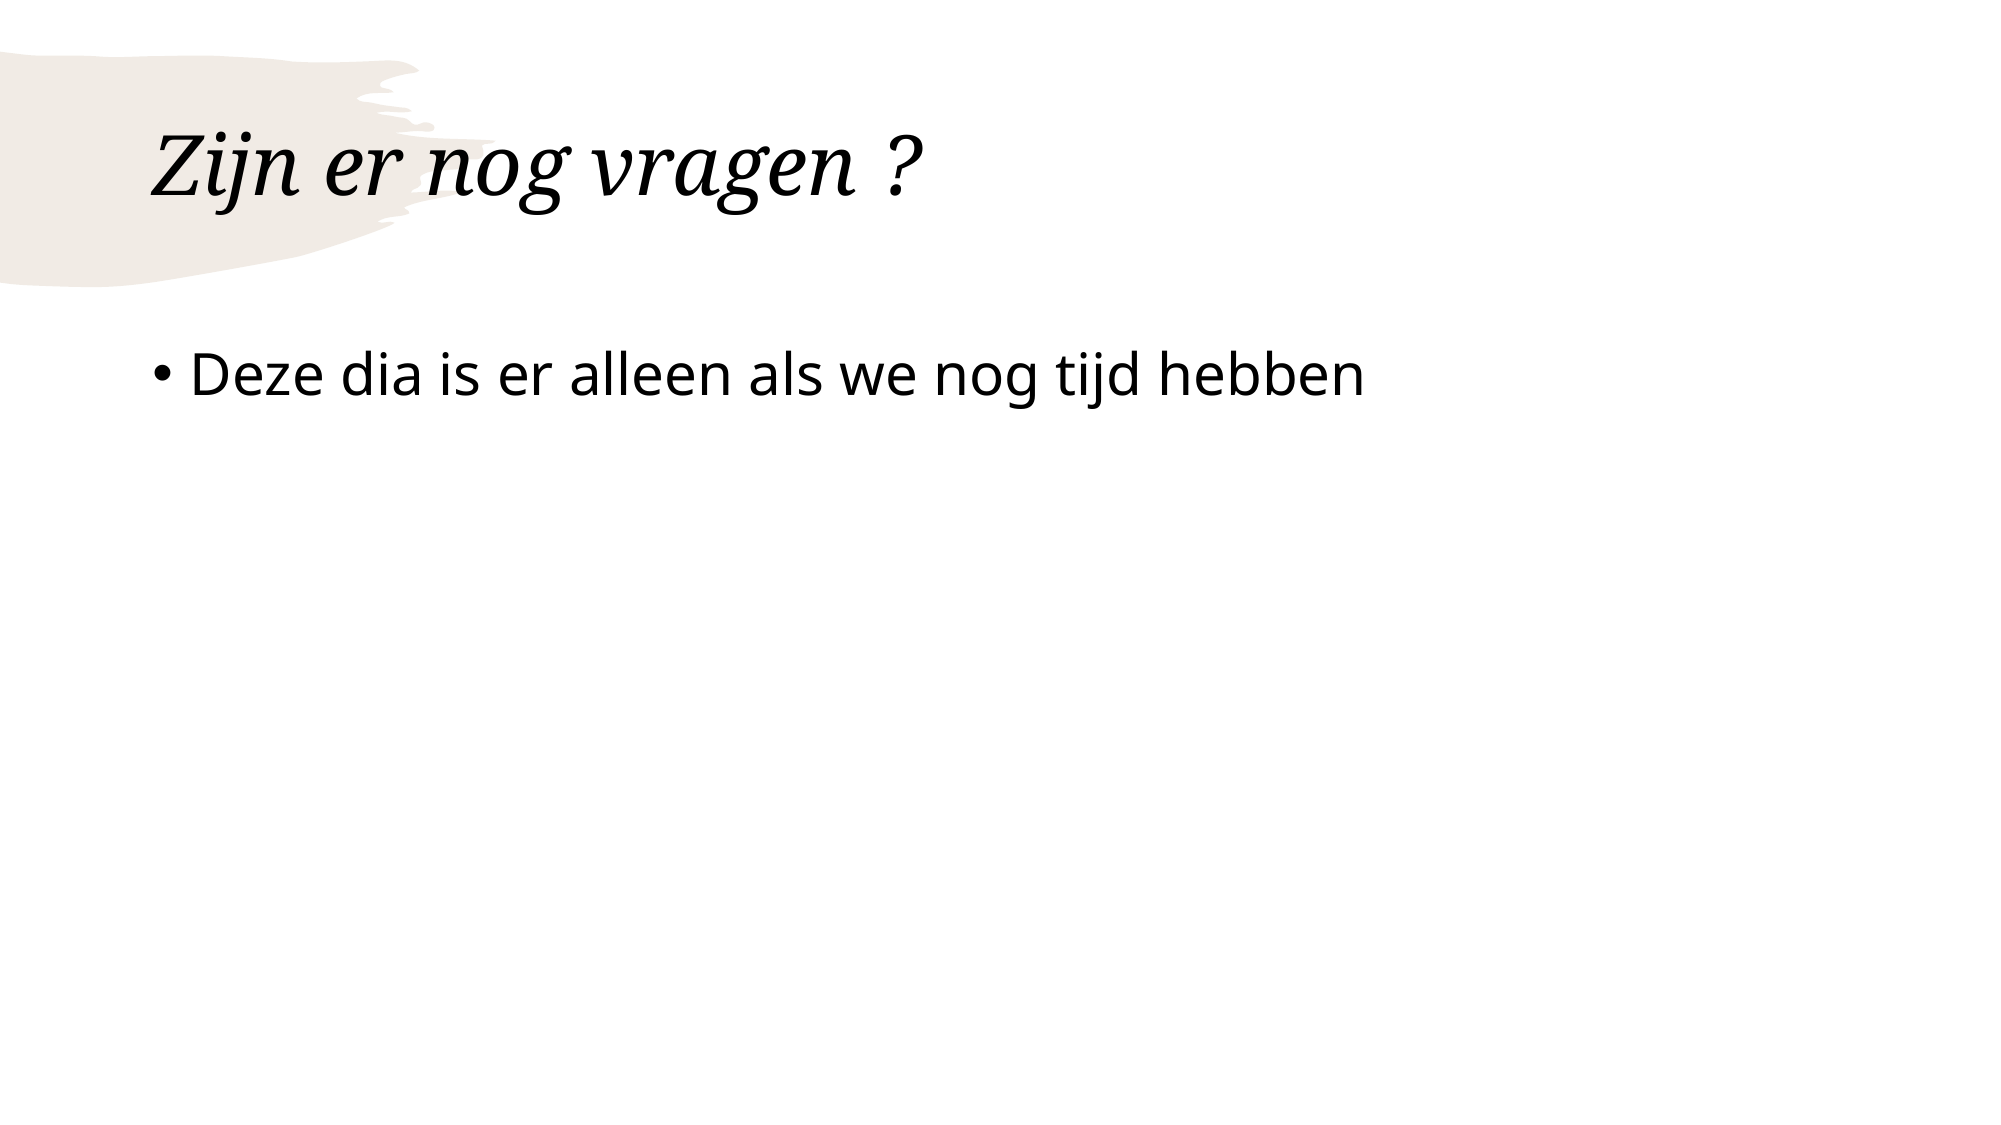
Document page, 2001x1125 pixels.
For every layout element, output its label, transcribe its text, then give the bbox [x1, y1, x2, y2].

title Zijn er nog vragen ? [137, 59, 1863, 278]
list Deze dia is er alleen als we nog tijd hebben [137, 329, 1863, 1013]
